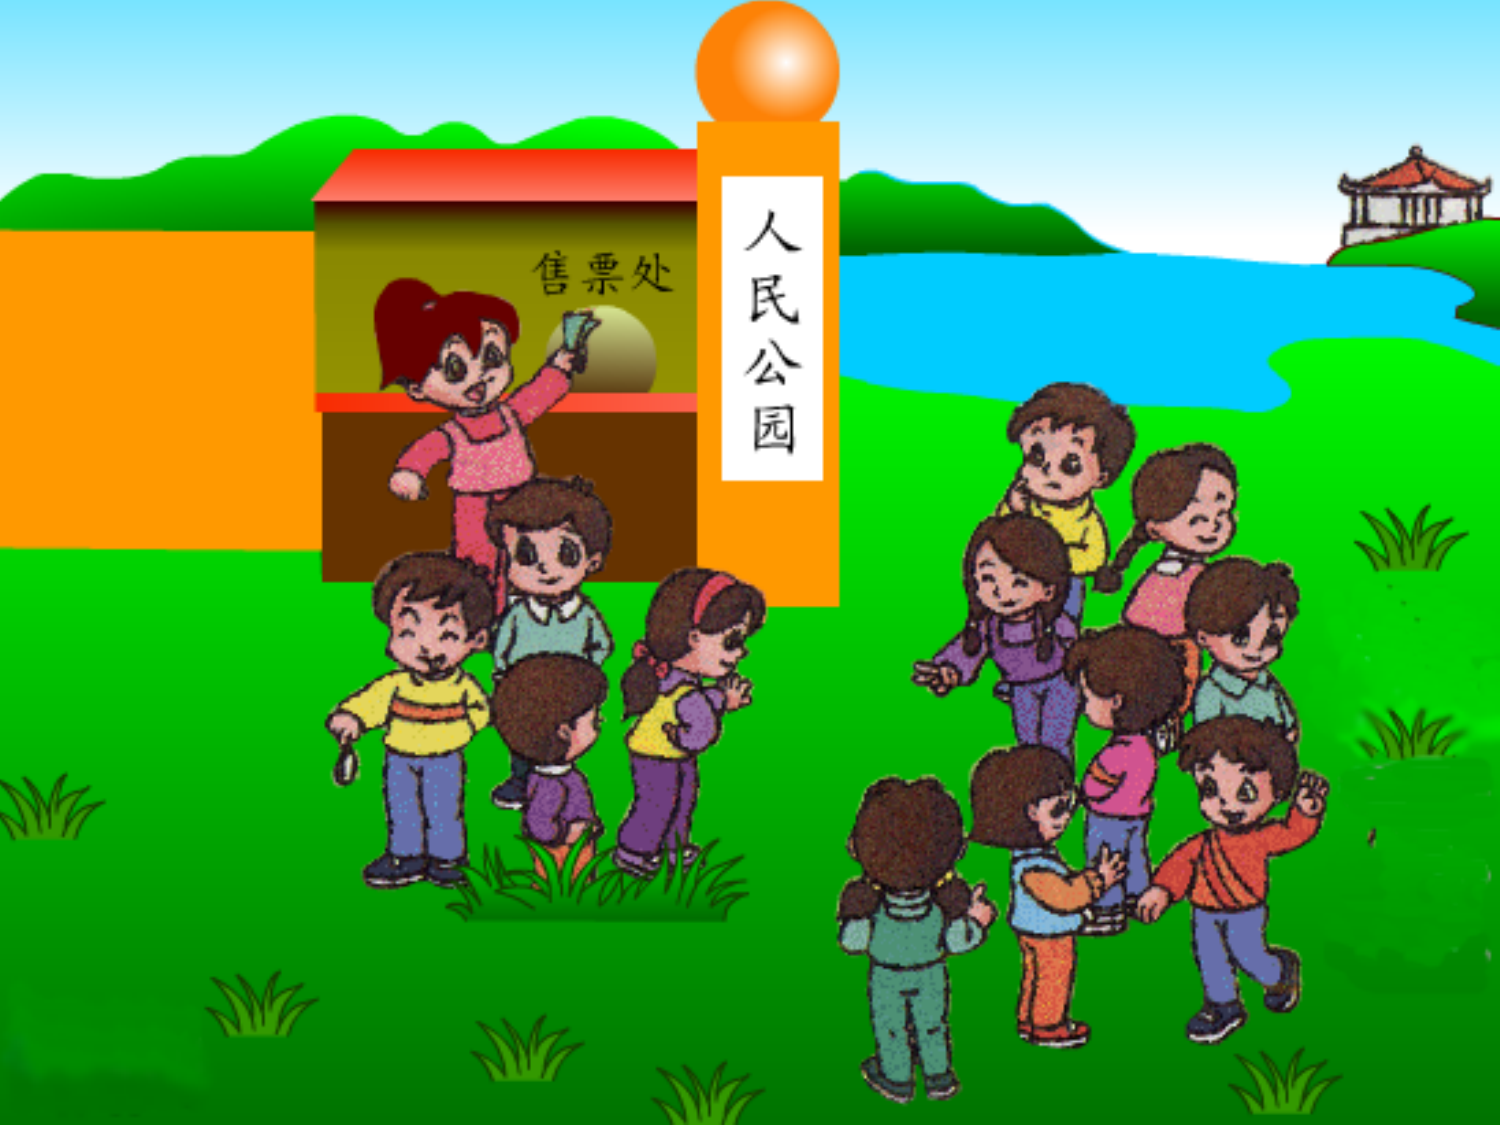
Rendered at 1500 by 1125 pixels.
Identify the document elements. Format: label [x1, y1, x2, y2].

text_box [0, 0, 1500, 1125]
